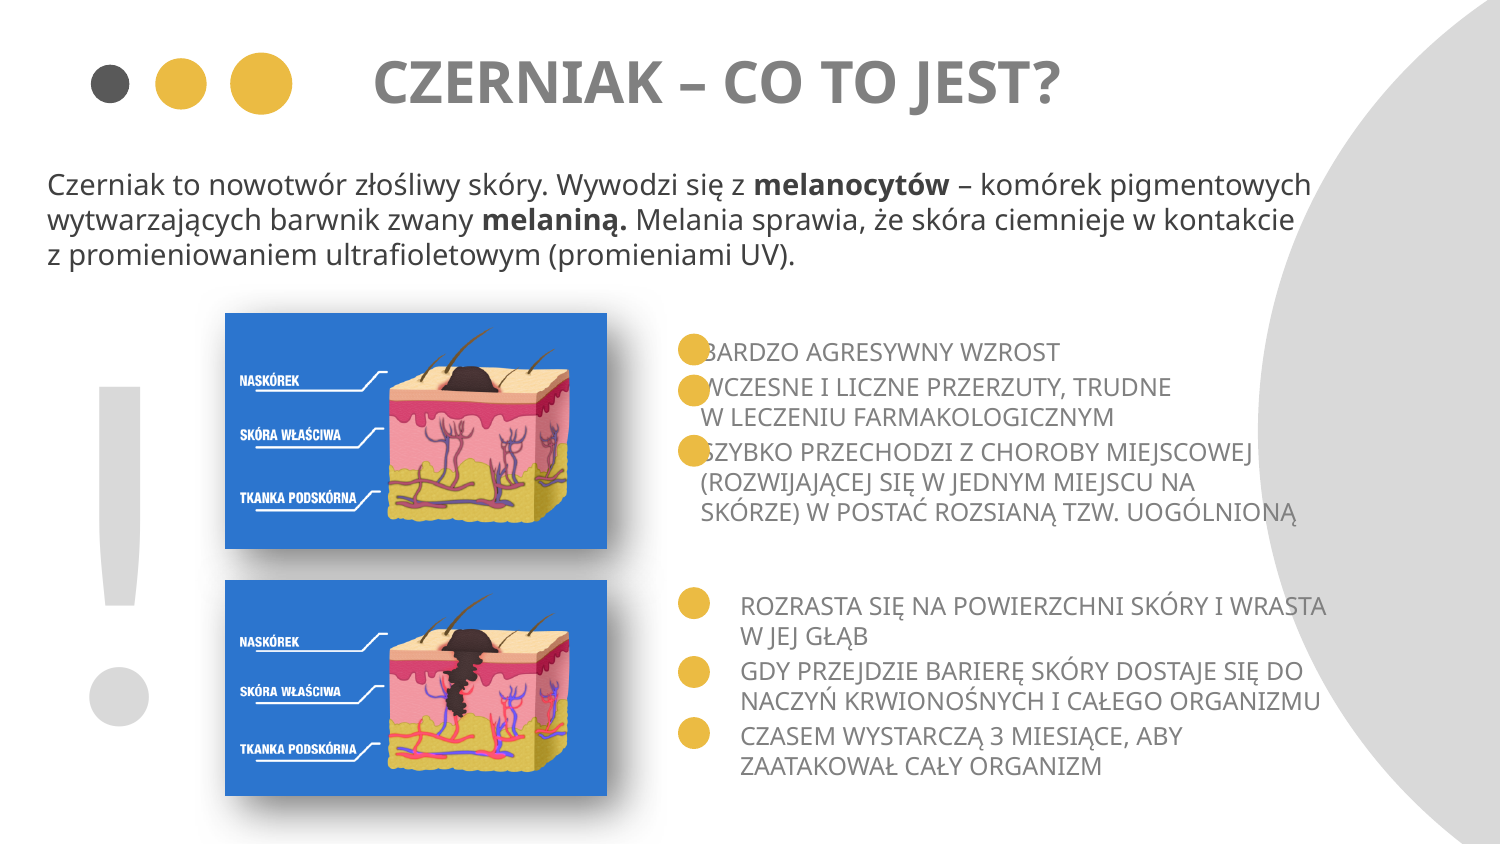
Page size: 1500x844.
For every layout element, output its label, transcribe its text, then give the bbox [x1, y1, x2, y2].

text_box [675, 653, 712, 691]
text_box BARDZO AGRESYWNY WZROST WCZESNE I LICZNE PRZERZUTY, TRUDNE W LECZENIU FARMAKOLOGICZNYM SZYBKO PRZECHODZI Z CHOROBY MIEJSCOWEJ (ROZWIJAJĄCEJ SIĘ W JEDNYM MIEJSCU NA SKÓRZE) W POSTAĆ ROZSIANĄ TZW. UOGÓLNIONĄ [685, 328, 1319, 534]
text_box [675, 715, 712, 752]
text_box [675, 331, 712, 368]
text_box [675, 432, 712, 469]
text_box ROZRASTA SIĘ NA POWIERZCHNI SKÓRY I WRASTA W JEJ GŁĄB GDY PRZEJDZIE BARIERĘ SKÓRY DOSTAJE SIĘ DO NACZYŃ KRWIONOŚNYCH I CAŁEGO ORGANIZMU CZASEM WYSTARCZĄ 3 MIESIĄCE, ABY ZAATAKOWAŁ CAŁY ORGANIZM [708, 573, 1374, 837]
text_box [675, 585, 712, 622]
picture [225, 580, 607, 796]
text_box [90, 30, 1182, 129]
picture [225, 313, 607, 549]
text_box [675, 372, 712, 409]
text_box [1266, 0, 1500, 844]
text_box ! [24, 218, 217, 831]
text_box Czerniak to nowotwór złośliwy skóry. Wywodzi się z melanocytów – komórek pigmentowych wytwarzających barwnik zwany melaniną. Melania sprawia, że skóra ciemnieje w kontakcie z promieniowaniem ultrafioletowym (promieniami UV). [32, 158, 1335, 314]
